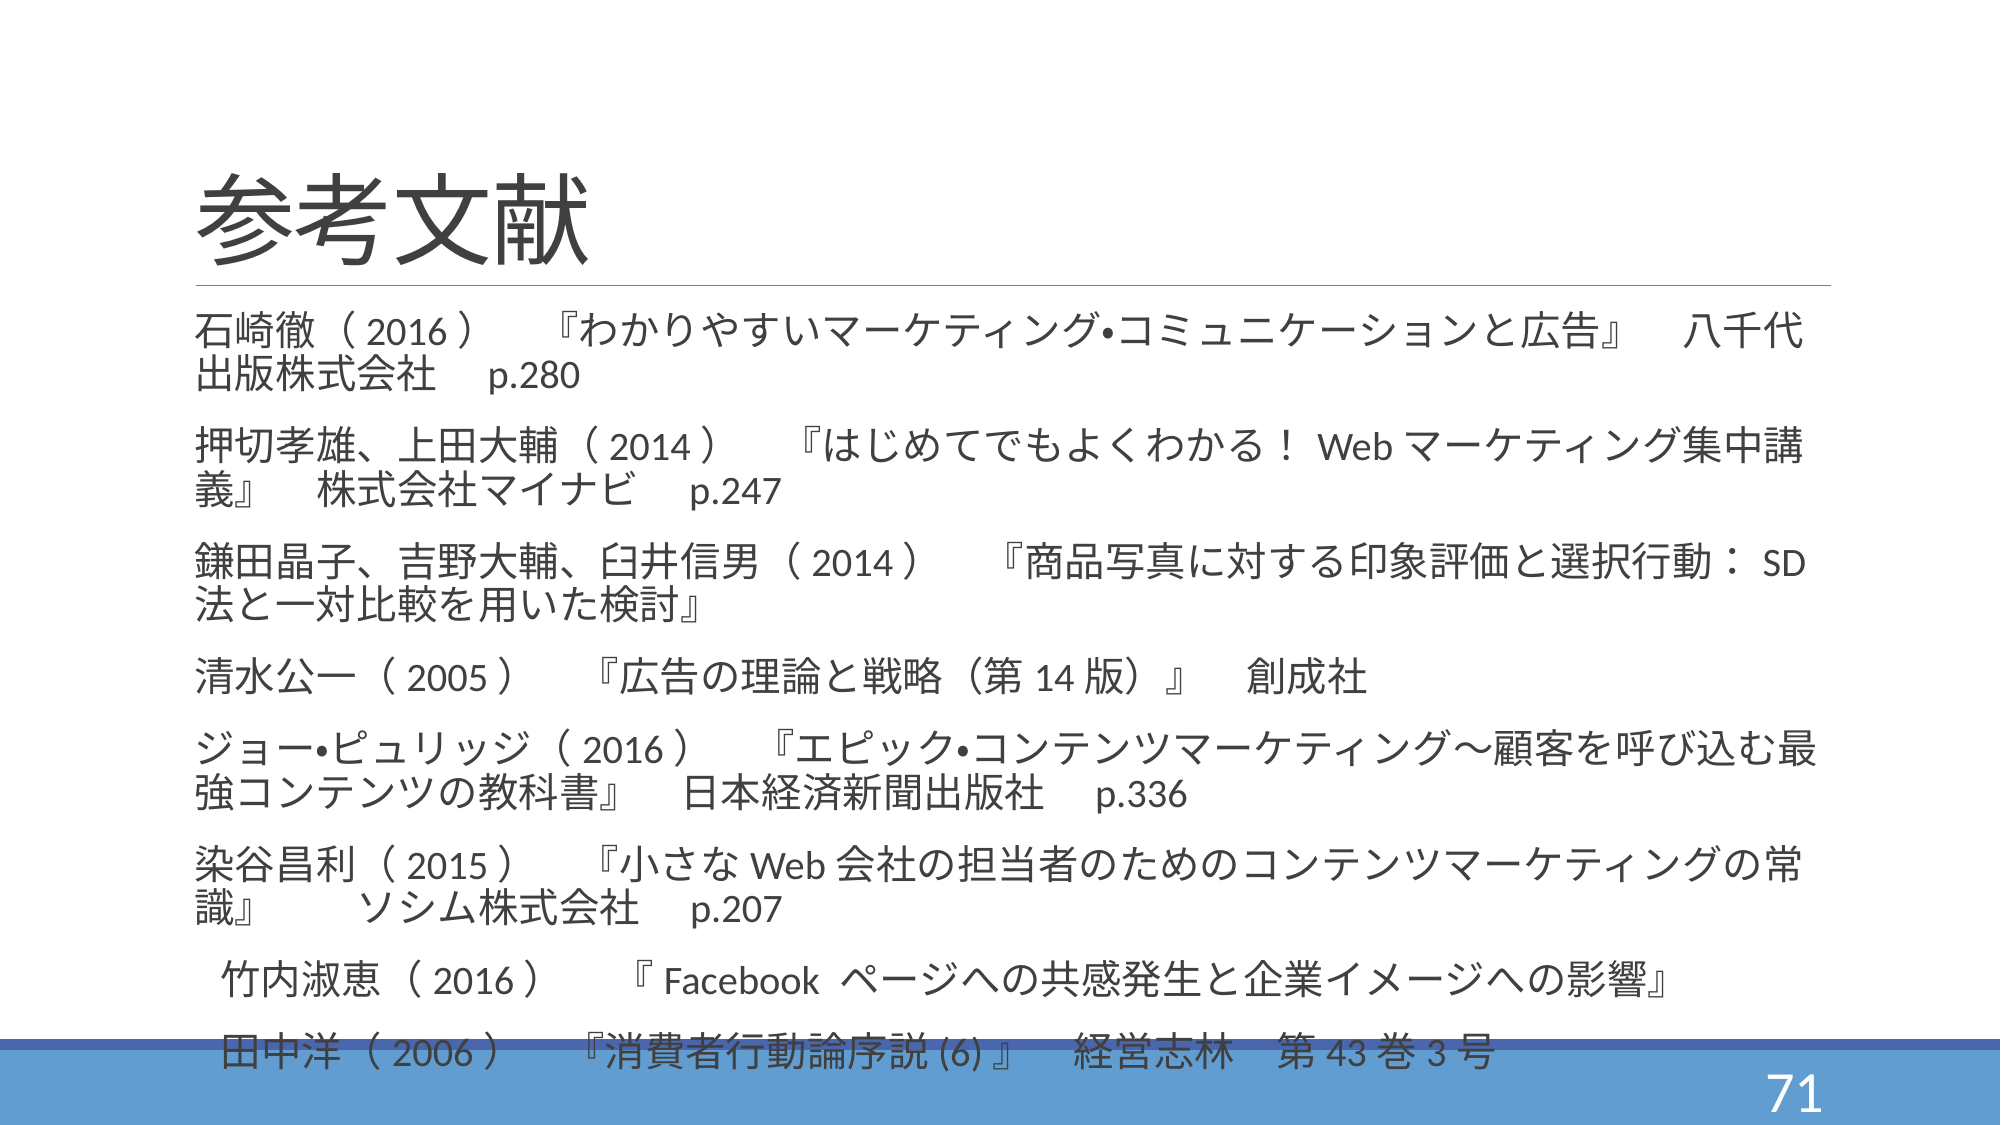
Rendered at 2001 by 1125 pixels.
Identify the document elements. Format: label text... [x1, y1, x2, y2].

list 石崎徹（2016） 『わかりやすいマーケティング・コミュニケーションと広告』 八千代出版株式会社 p.280 押切孝雄、上田大輔（2014） 『はじめてでもよくわかる！Webマーケティング集中講義』 株式会社マイナビ p.247 鎌田晶子、吉野大輔、臼井信男（2014） 『商品写真に対する印象評価と選択行動：SD法と一対比較を用いた検討』 清水公一（2005） 『広告の理論と戦略（第14版）』 創成社 ジョー・ピュリッジ（2016） 『エピック・コンテンツマーケティング～顧客を呼び込む最強コンテンツの教科書』 日本経済新聞出版社 p.336 染谷昌利（2015） 『小さなWeb会社の担当者のためのコンテンツマーケティングの常識』 ソシム株式会社 p.207 竹内淑恵（2016） 『Facebook ページへの共感発生と企業イメージへの影響』 田中洋（2006） 『消費者行動論序説(6)』 経営志林 第43巻3号 [180, 302, 1830, 1087]
title 参考文献 [180, 47, 1830, 285]
slide_number 71 [1624, 1059, 1840, 1120]
